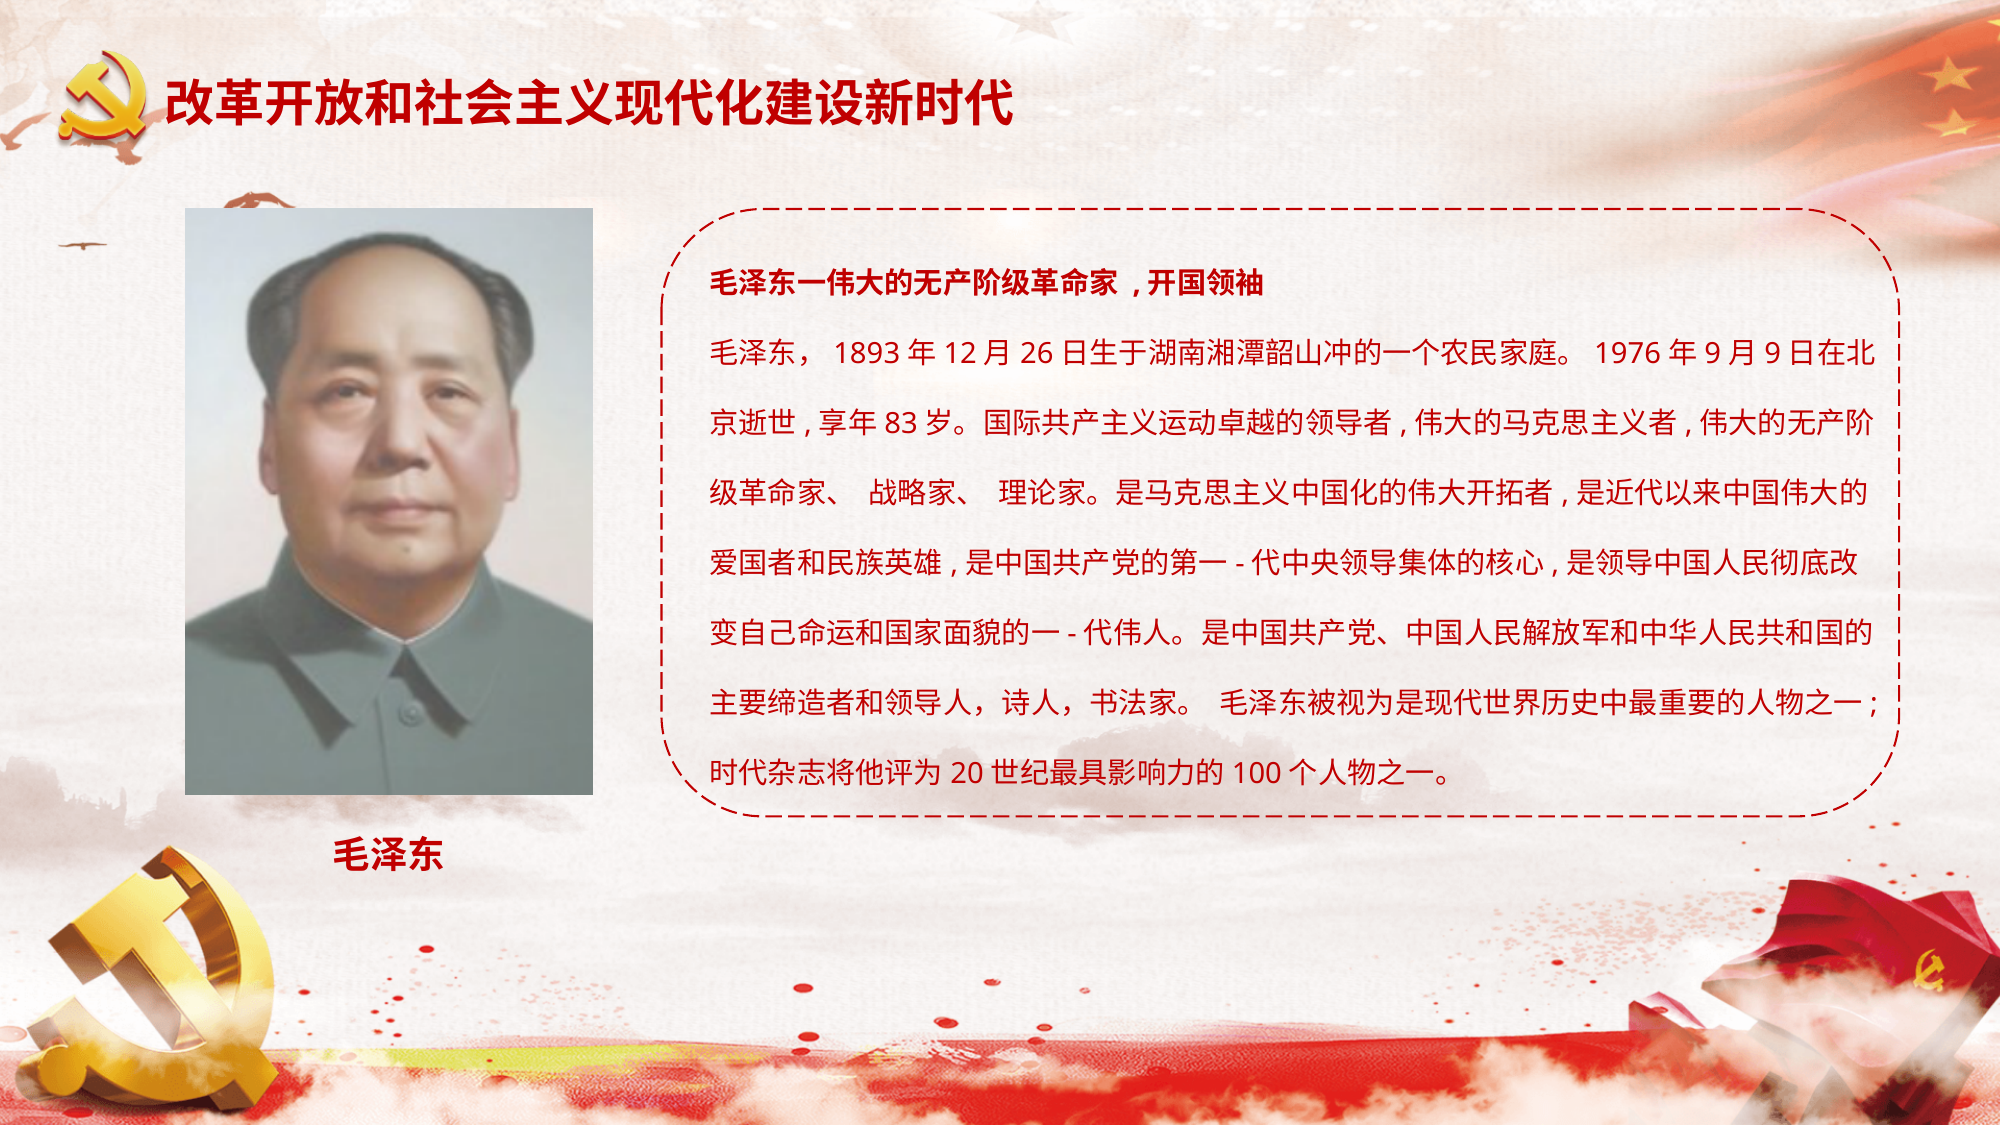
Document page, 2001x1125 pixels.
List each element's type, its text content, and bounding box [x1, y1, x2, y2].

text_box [54, 50, 1055, 150]
text_box [710, 207, 1848, 222]
text_box [660, 234, 694, 791]
text_box 毛泽东 [258, 823, 520, 884]
text_box 毛泽东一伟大的无产阶级革命家 ,开国领袖 毛泽东，1893年12月26日生于湖南湘潭韶山冲的一个农民家庭。1976年9月9日在北京逝世,享年83岁。国际共产主义运动卓越的领导者,伟大的马克思主义者,伟大的无产阶级革命家、 战略家、 理论家。是马克思主义中国化的伟大开拓者,是近代以来中国伟大的爱国者和民族英雄,是中国共产党的第一-代中央领导集体的核心,是领导中国人民彻底改变自己命运和国家面貌的一-代伟人。是中国共产党、中国人民解放军和中华人民共和国的主要缔造者和领导人，诗人，书法家。 毛泽东被视为是现代世界历史中最重要的人物之一;时代杂志将他评为20世纪最具影响力的100个人物之一。 [694, 222, 1899, 797]
text_box [701, 797, 1860, 818]
picture [0, 0, 2000, 1125]
